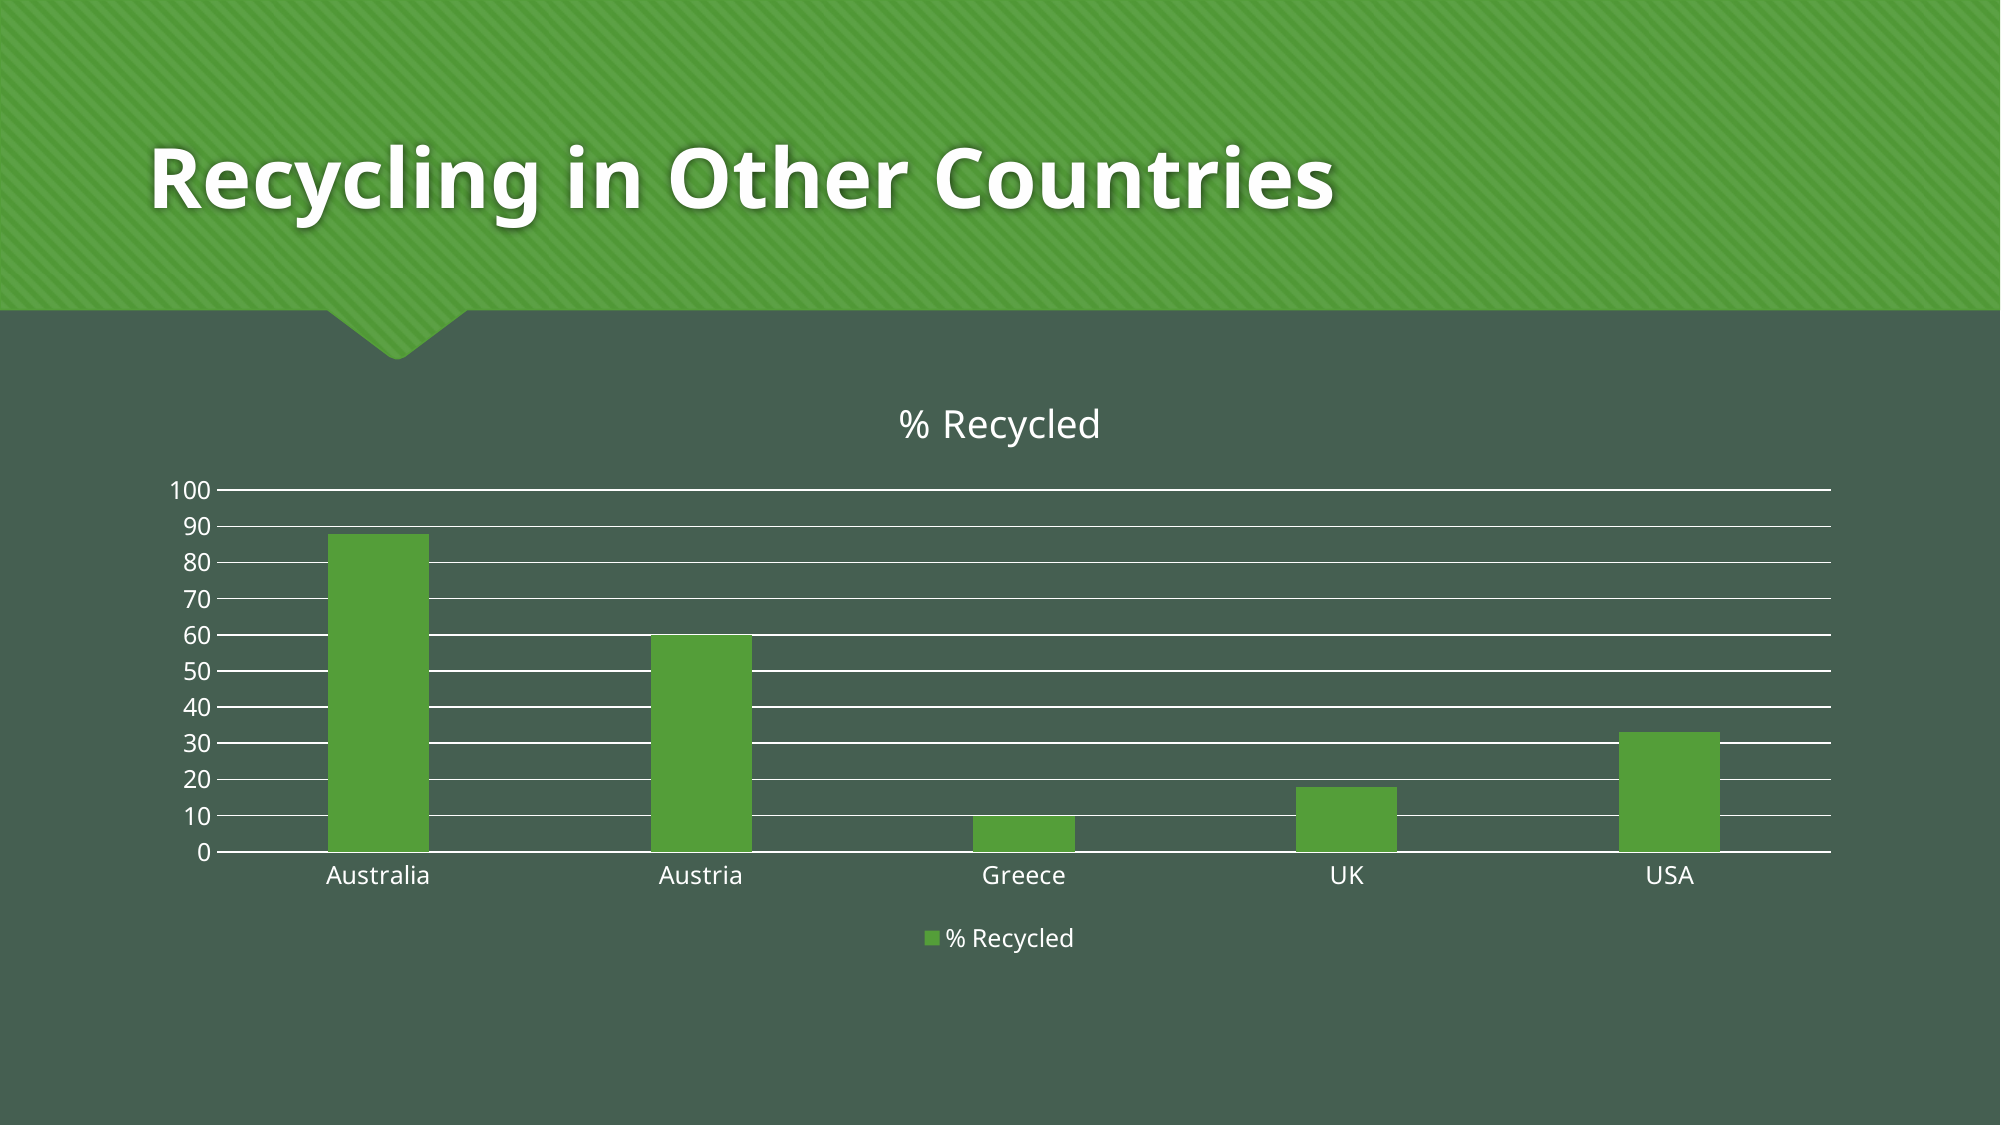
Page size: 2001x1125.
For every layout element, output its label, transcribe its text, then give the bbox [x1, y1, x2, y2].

chart [134, 364, 1866, 962]
title Recycling in Other Countries [132, 73, 1868, 233]
